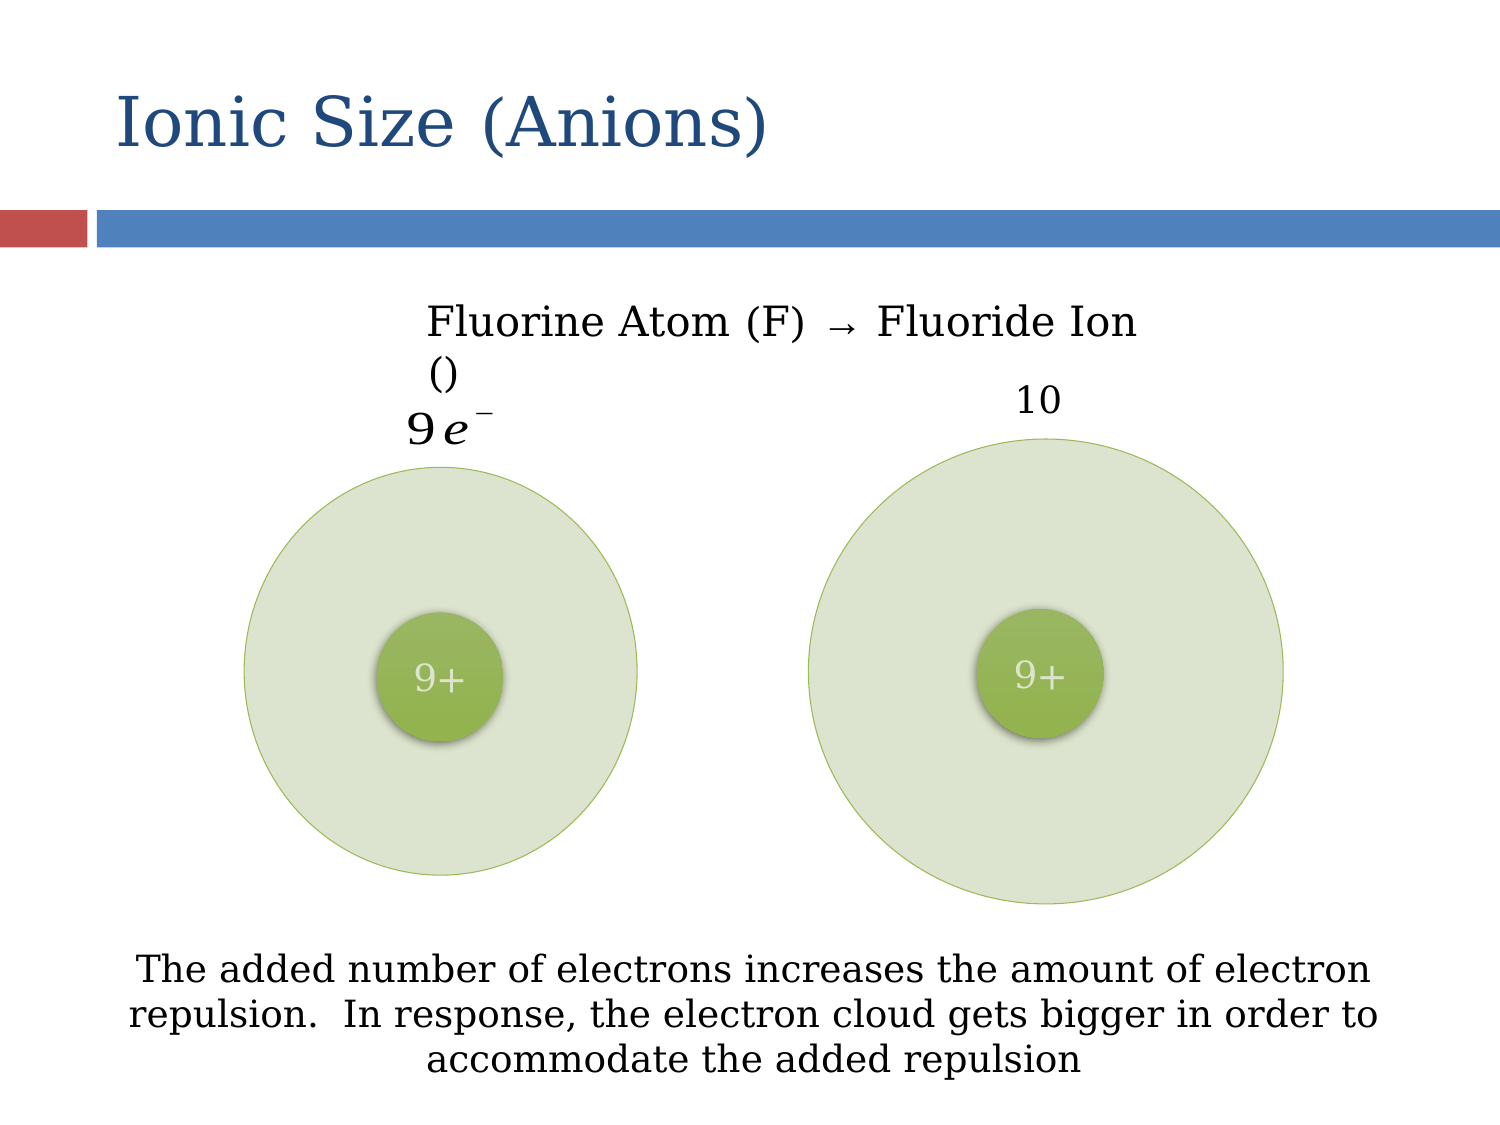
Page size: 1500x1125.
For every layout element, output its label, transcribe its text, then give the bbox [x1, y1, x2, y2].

text_box The added number of electrons increases the amount of electron repulsion. In response, the electron cloud gets bigger in order to accommodate the added repulsion [90, 937, 1419, 1087]
text_box [807, 438, 1284, 905]
title Ionic Size (Anions) [100, 37, 1438, 200]
text_box [243, 466, 638, 876]
